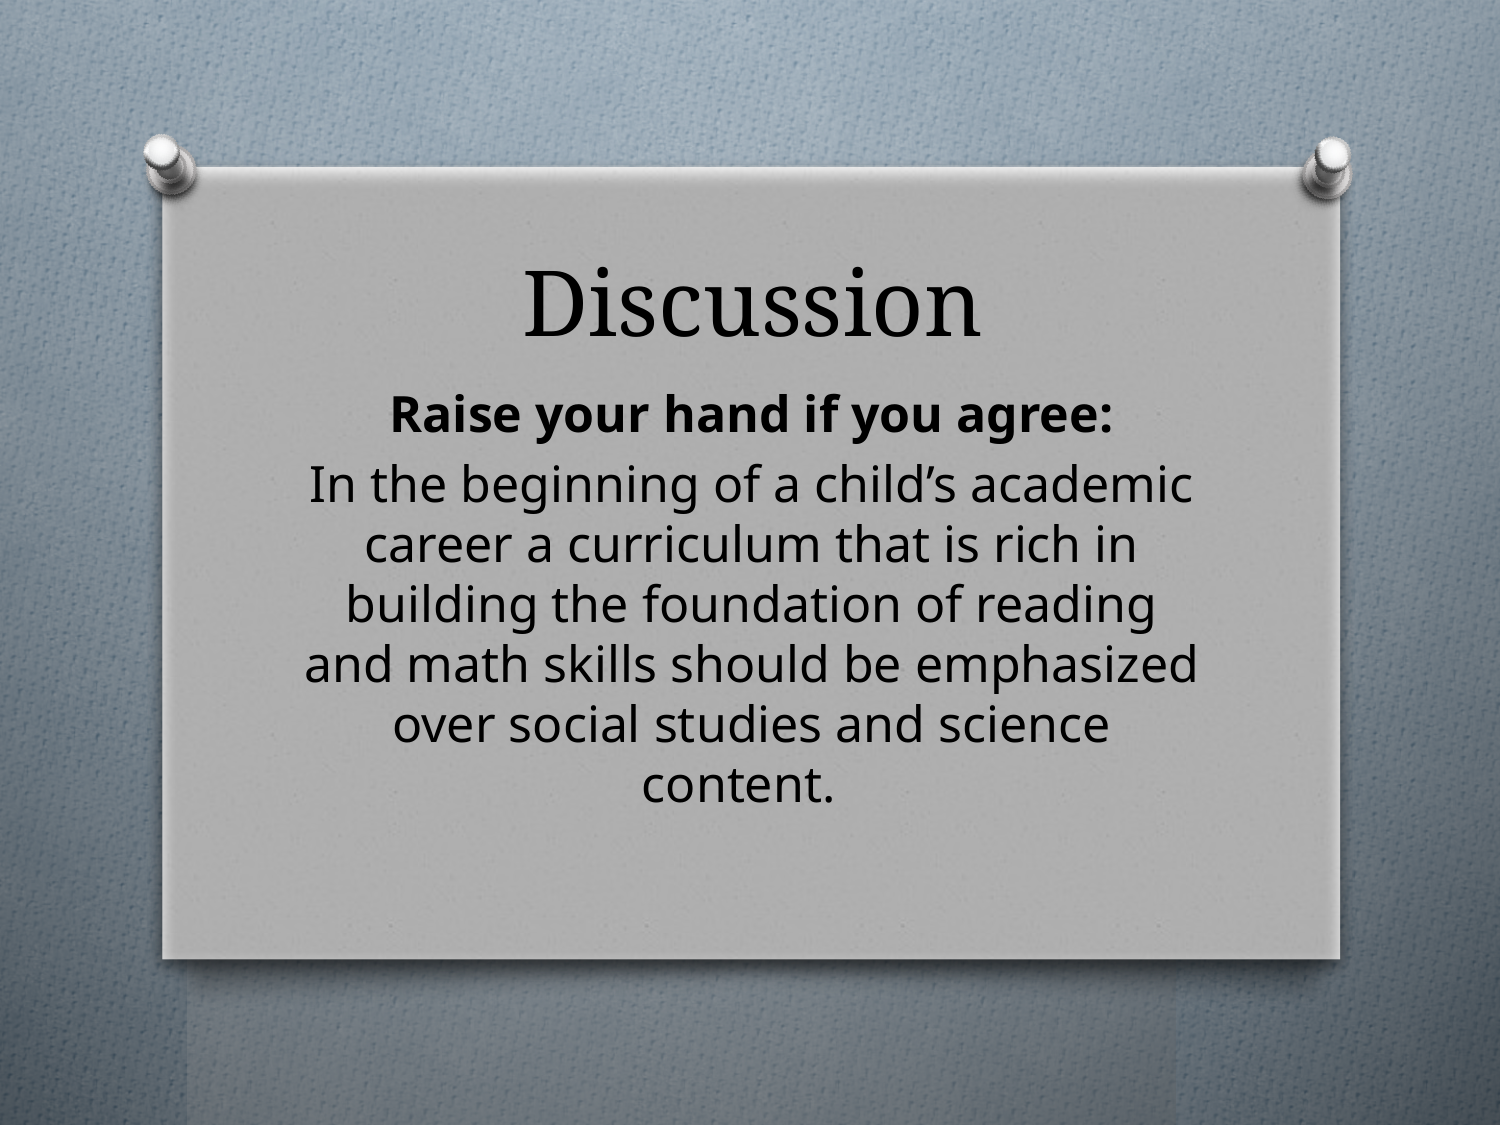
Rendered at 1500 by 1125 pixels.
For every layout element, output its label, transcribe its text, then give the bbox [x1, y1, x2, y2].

subtitle Raise your hand if you agree: In the beginning of a child’s academic career a curriculum that is rich in building the foundation of reading and math skills should be emphasized over social studies and science content. [283, 375, 1221, 863]
picture [112, 100, 235, 224]
title Discussion [283, 237, 1223, 363]
picture [1274, 109, 1396, 230]
